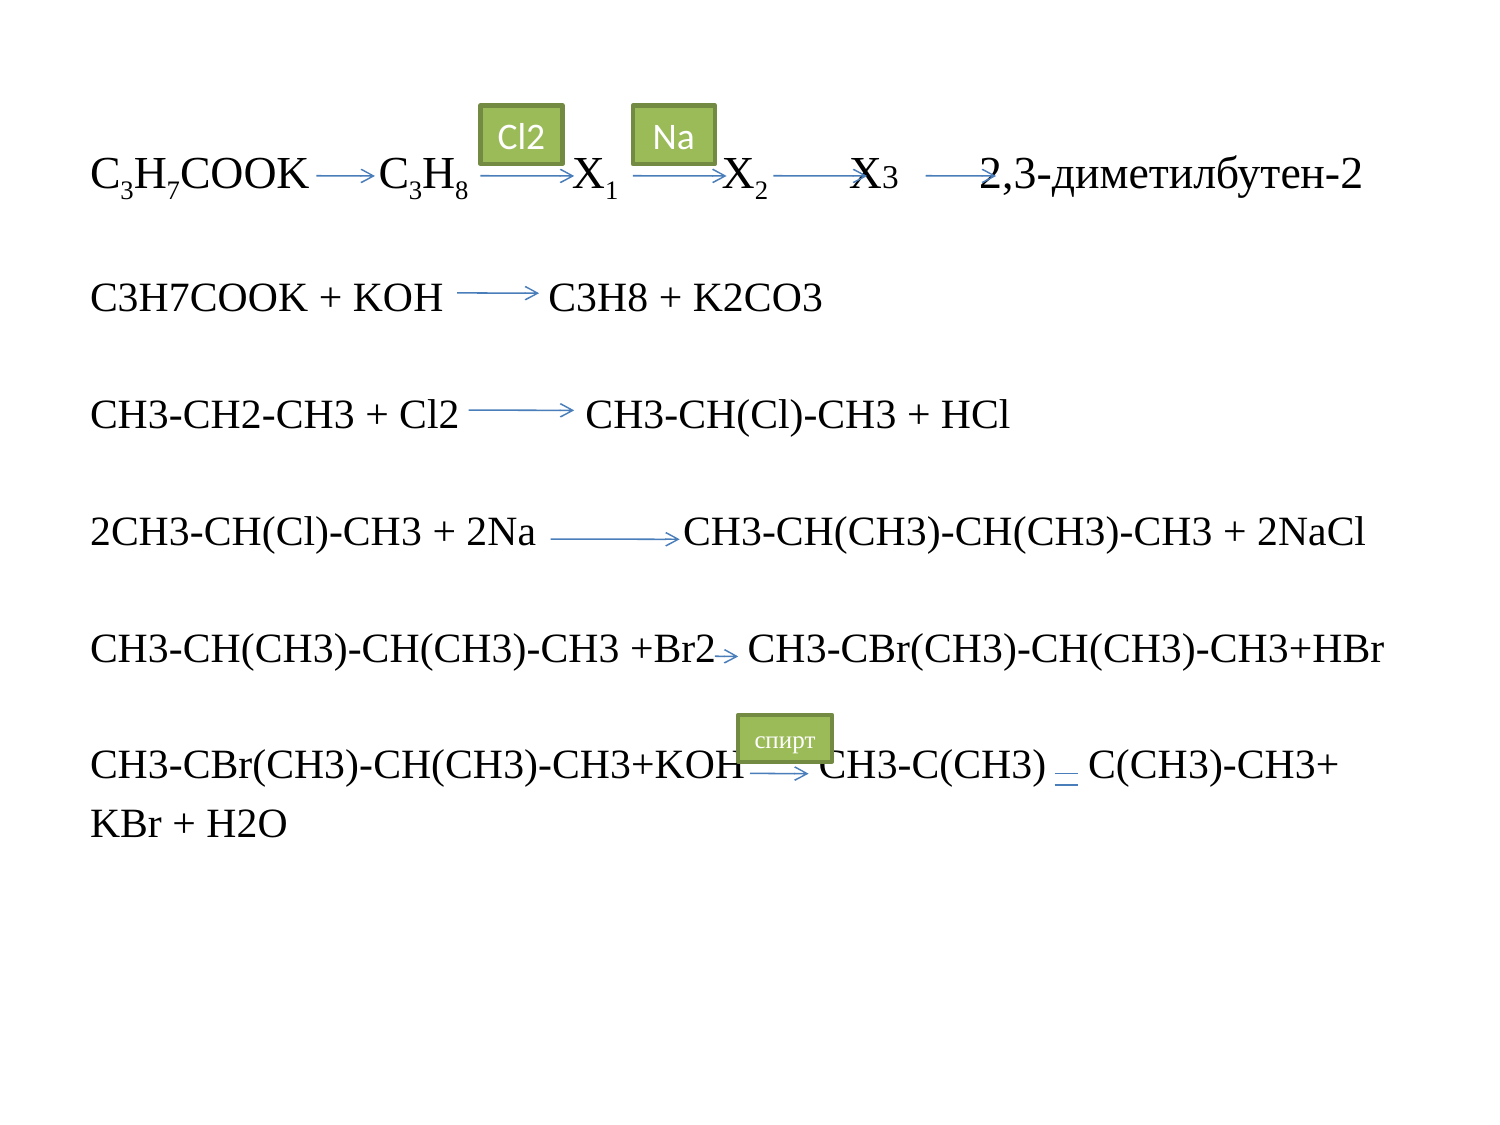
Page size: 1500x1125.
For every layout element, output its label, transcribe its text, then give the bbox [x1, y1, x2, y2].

list C3H7COOK + KOH C3H8 + K2CO3 CH3-CH2-CH3 + Cl2 CH3-CH(Cl)-CH3 + HCl 2CH3-CH(Cl)-CH3 + 2Na CH3-CH(CH3)-CH(CH3)-CH3 + 2NaCl CH3-CH(CH3)-CH(CH3)-CH3 +Br2 CH3-CBr(CH3)-CH(CH3)-CH3+HBr CH3-CBr(CH3)-CH(CH3)-CH3+KOH CH3-C(CH3) C(CH3)-CH3+ KBr + H2O [75, 262, 1425, 1005]
text_box Cl2 [478, 103, 565, 166]
text_box Na [631, 103, 717, 166]
text_box спирт [736, 713, 834, 764]
title C3H7COOK C3H8 X1 X2 X3 2,3-диметилбутен-2 [75, 45, 1425, 233]
